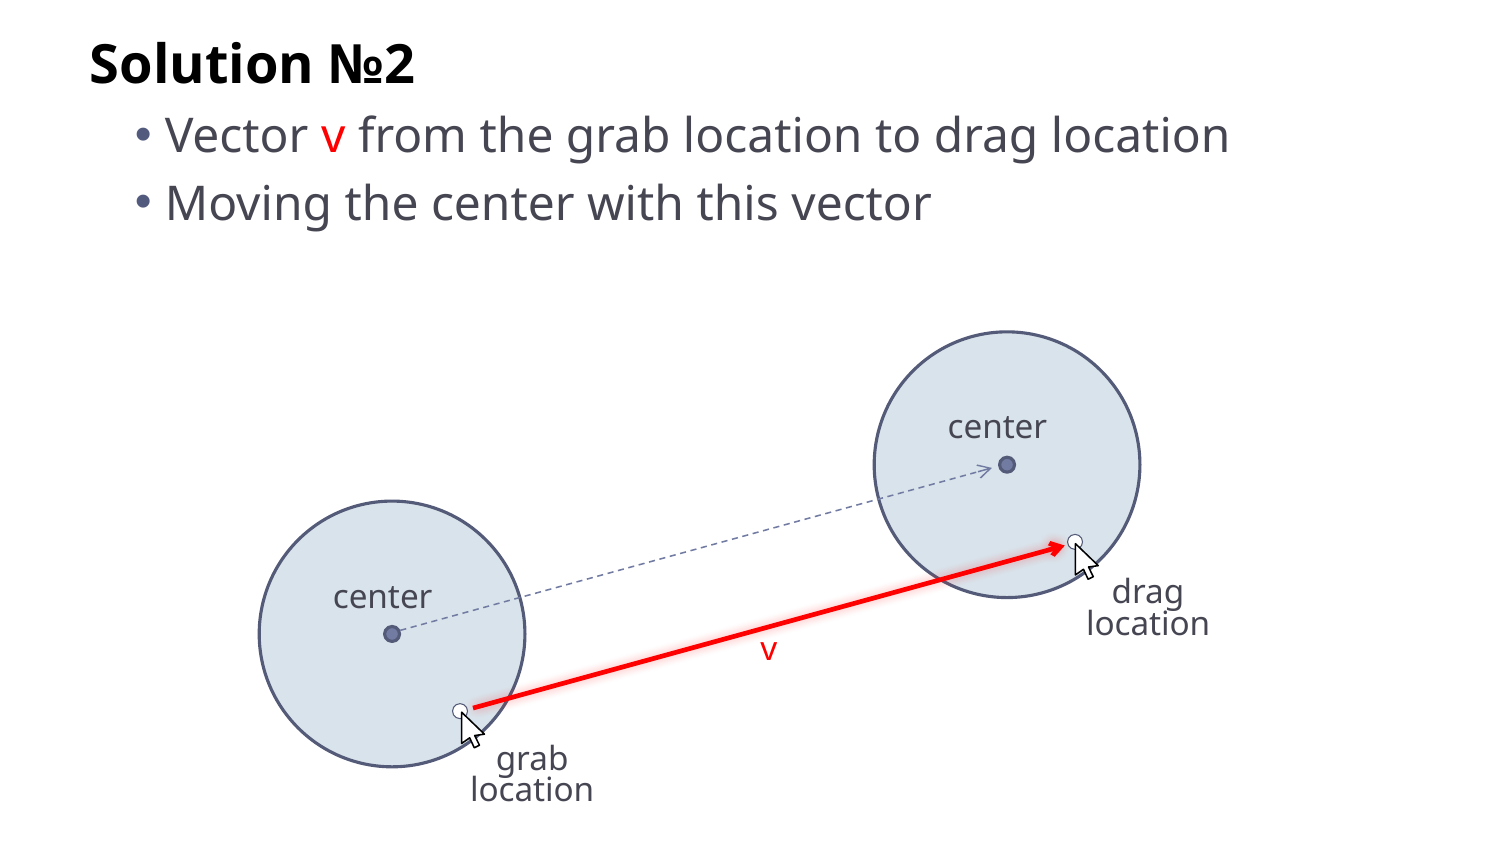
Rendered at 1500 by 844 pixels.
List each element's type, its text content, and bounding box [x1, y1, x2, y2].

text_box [472, 545, 1065, 709]
text_box grab location [455, 738, 609, 816]
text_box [399, 467, 993, 631]
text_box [258, 500, 526, 768]
text_box drag location [1071, 571, 1225, 650]
list Solution №2 Vector v from the grab location to drag location Moving the center with this vector [75, 21, 1475, 835]
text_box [873, 331, 1141, 598]
